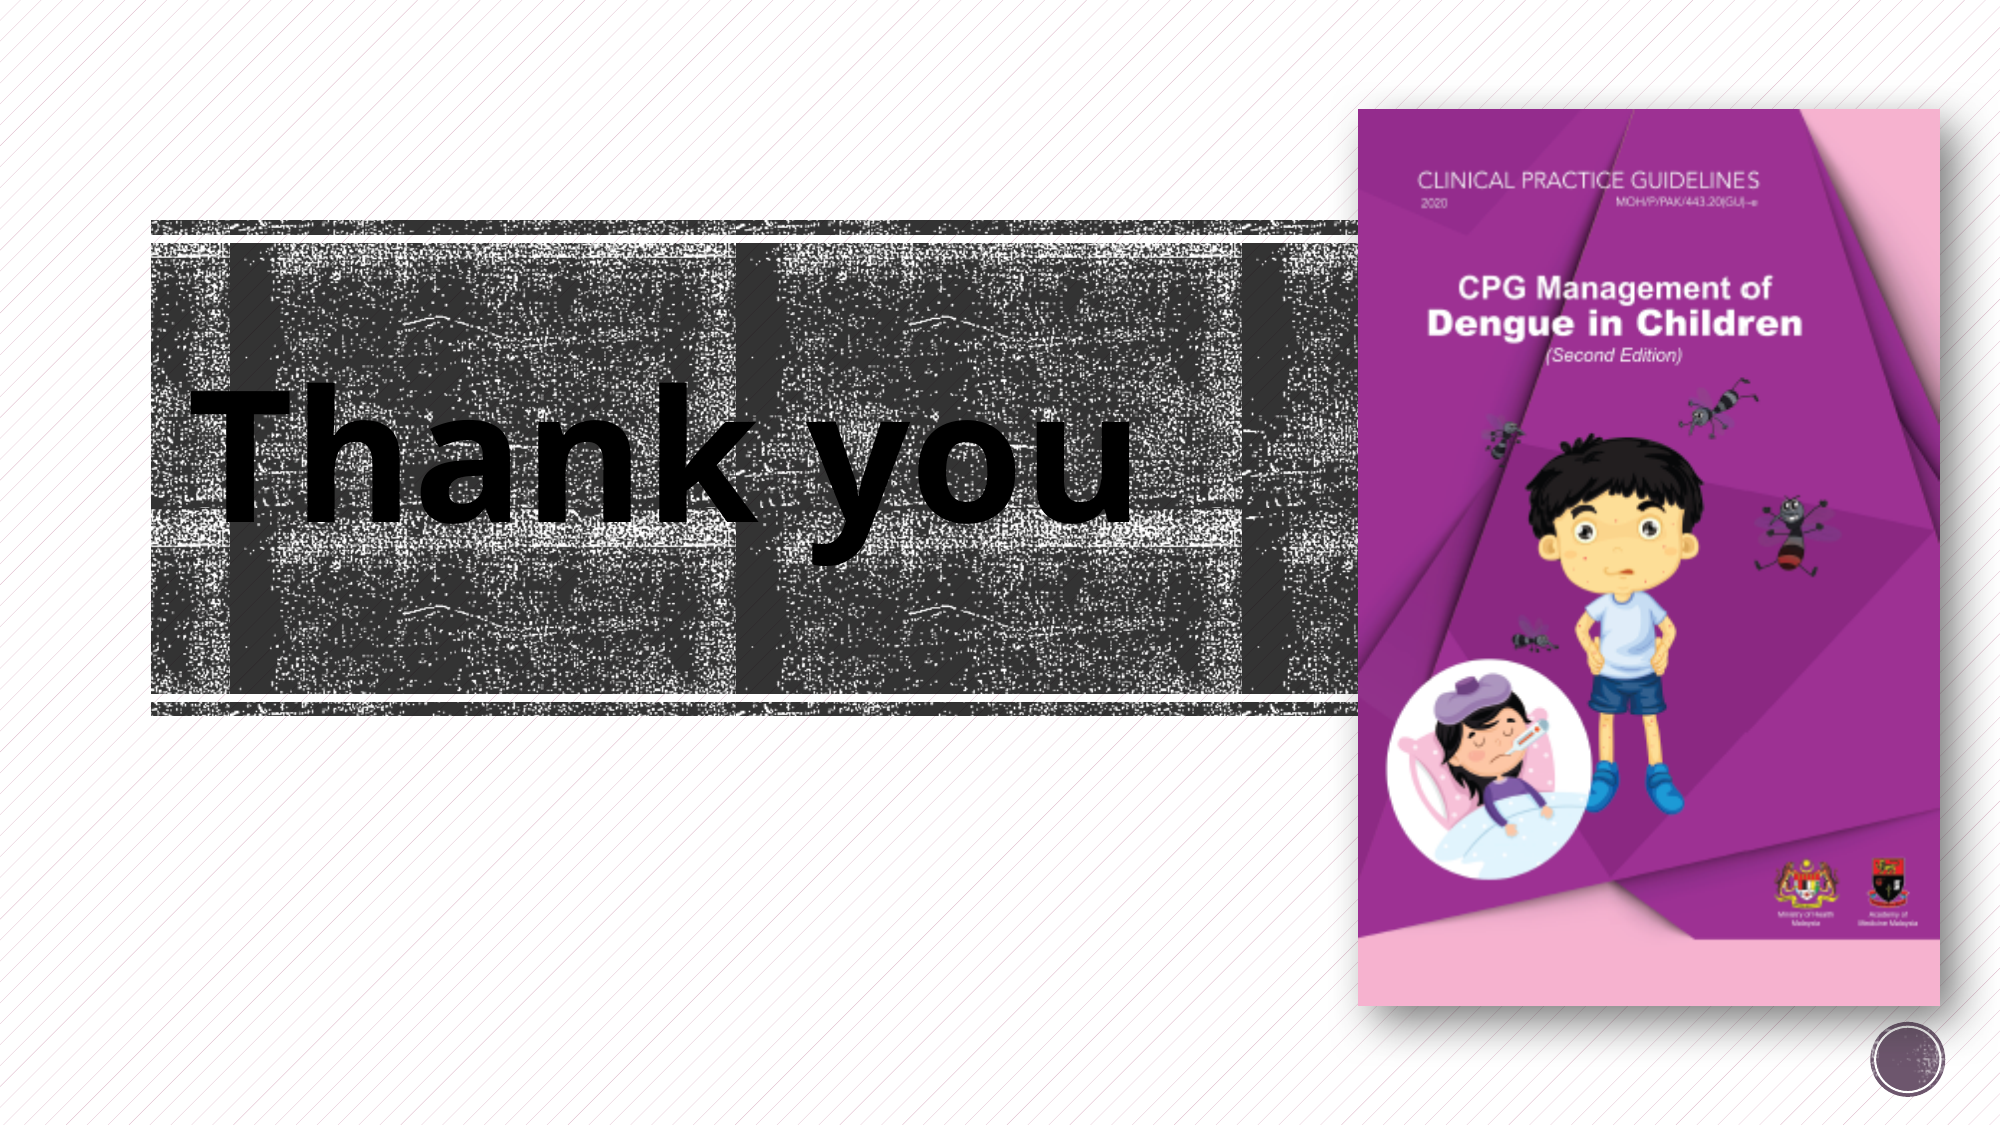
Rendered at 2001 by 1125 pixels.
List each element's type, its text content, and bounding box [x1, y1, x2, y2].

picture [1358, 109, 1940, 1006]
title Thank you [172, 234, 1340, 699]
